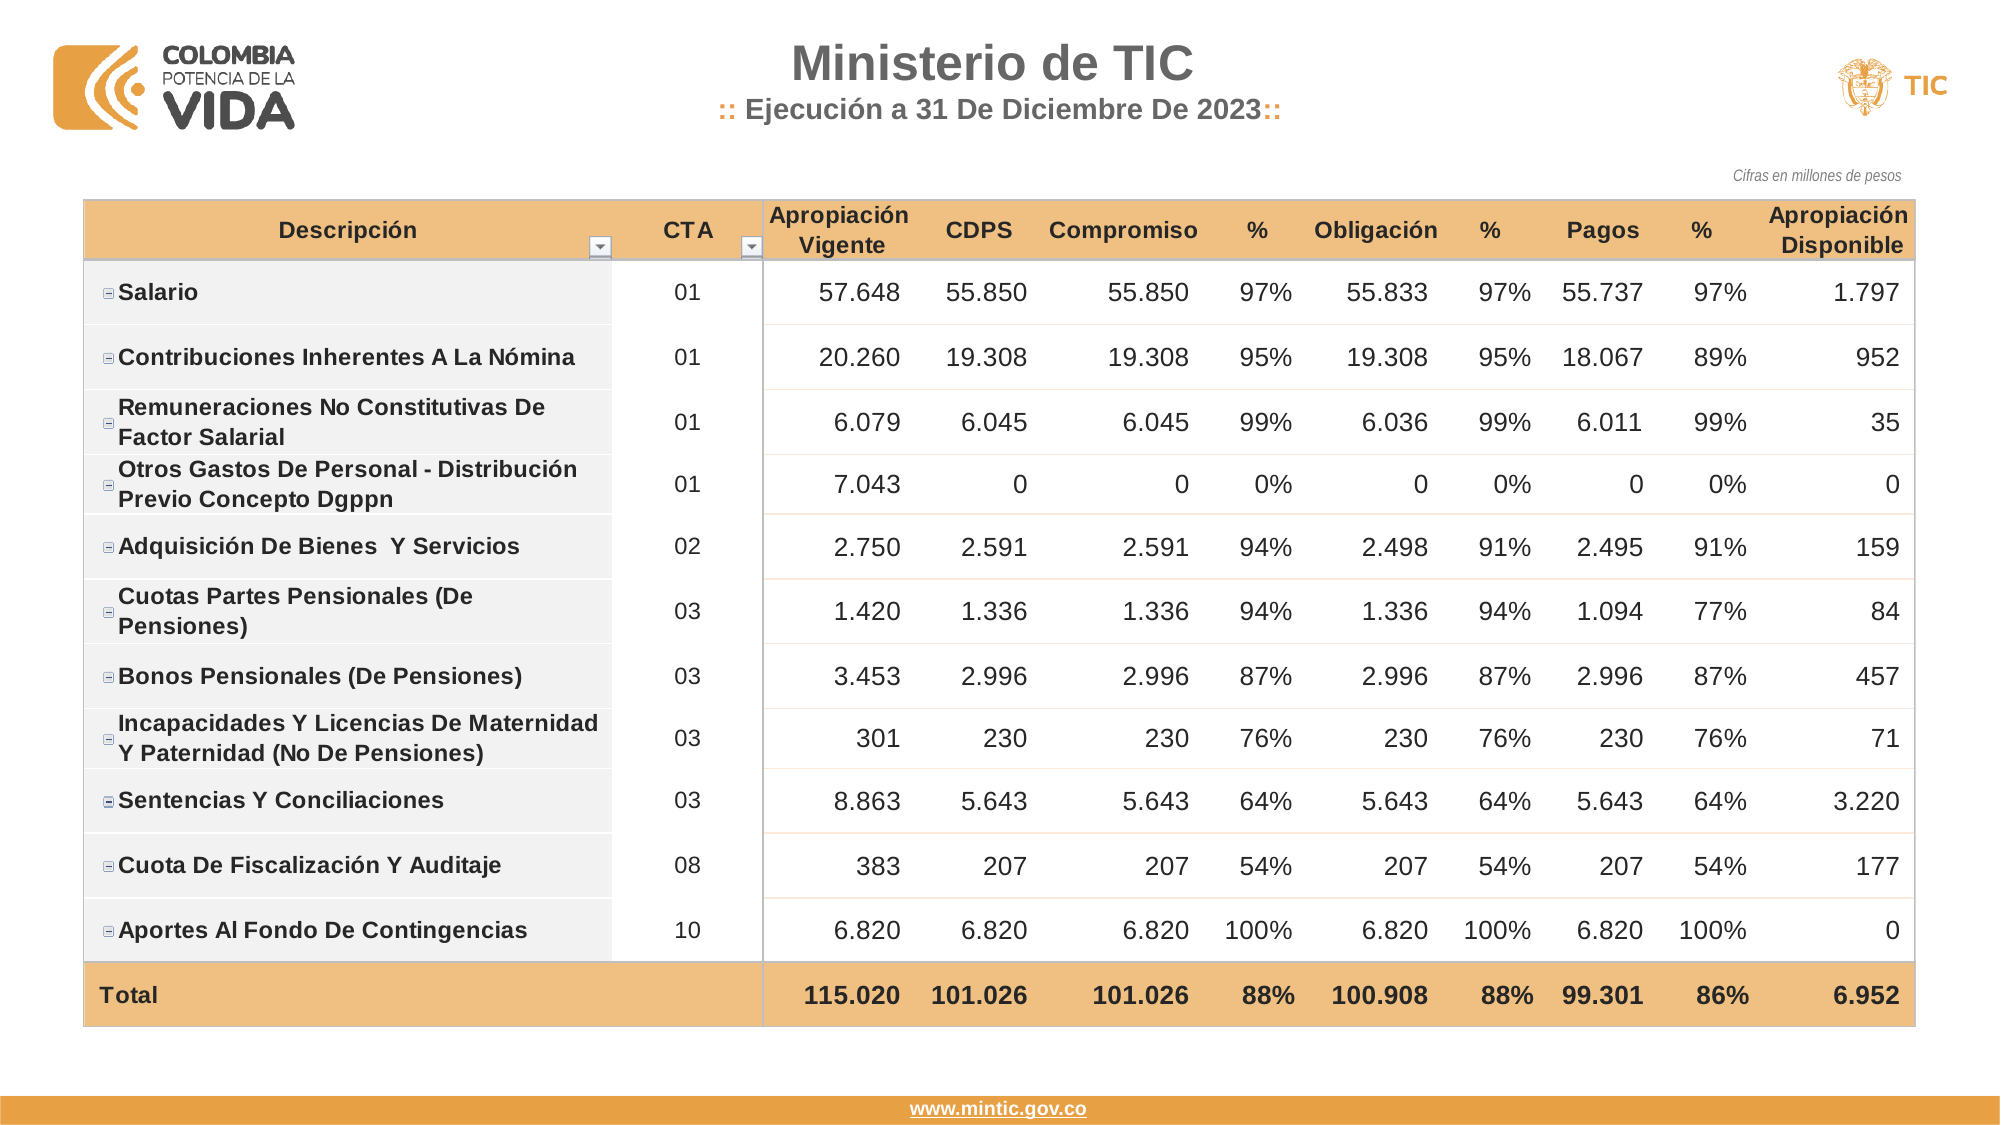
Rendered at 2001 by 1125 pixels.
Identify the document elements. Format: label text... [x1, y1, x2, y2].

text_box Ministerio de TIC :: Ejecución a 31 De Diciembre De 2023:: [545, 22, 1455, 133]
text_box www.mintic.gov.co [908, 1094, 1092, 1120]
picture [0, 0, 2001, 1125]
text_box Cifras en millones de pesos [1562, 156, 1917, 192]
